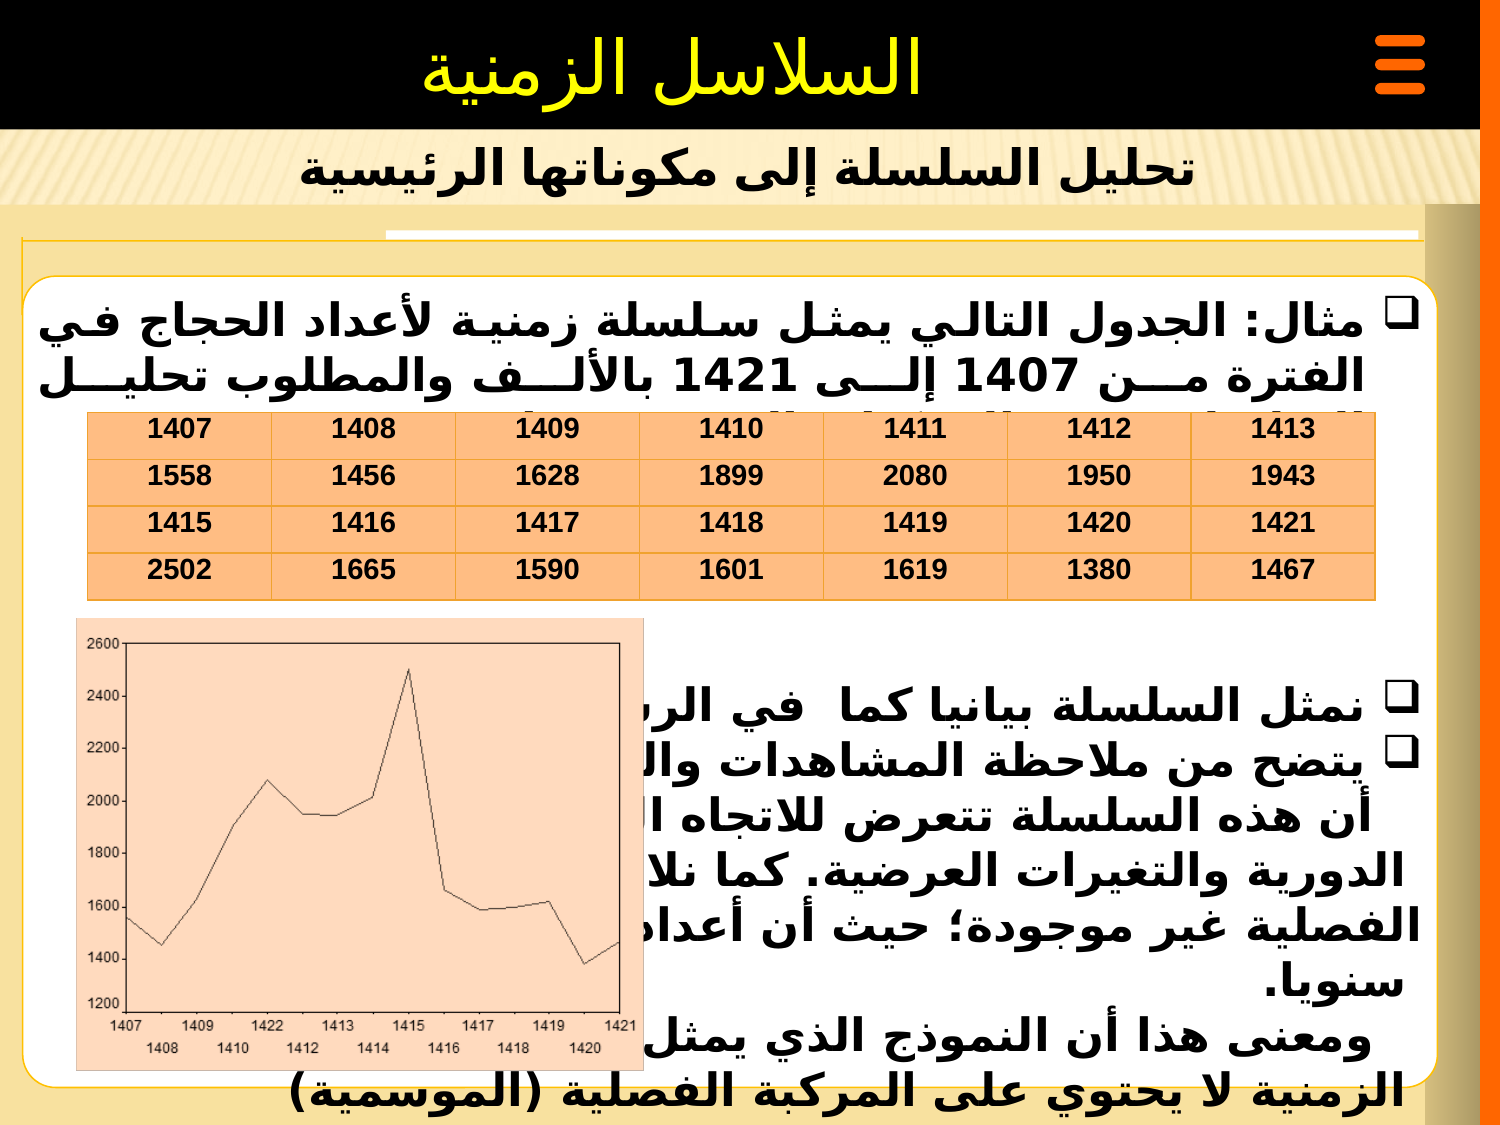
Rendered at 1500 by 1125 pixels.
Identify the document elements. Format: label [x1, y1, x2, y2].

picture [74, 617, 646, 1072]
text_box [0, 0, 1500, 1125]
